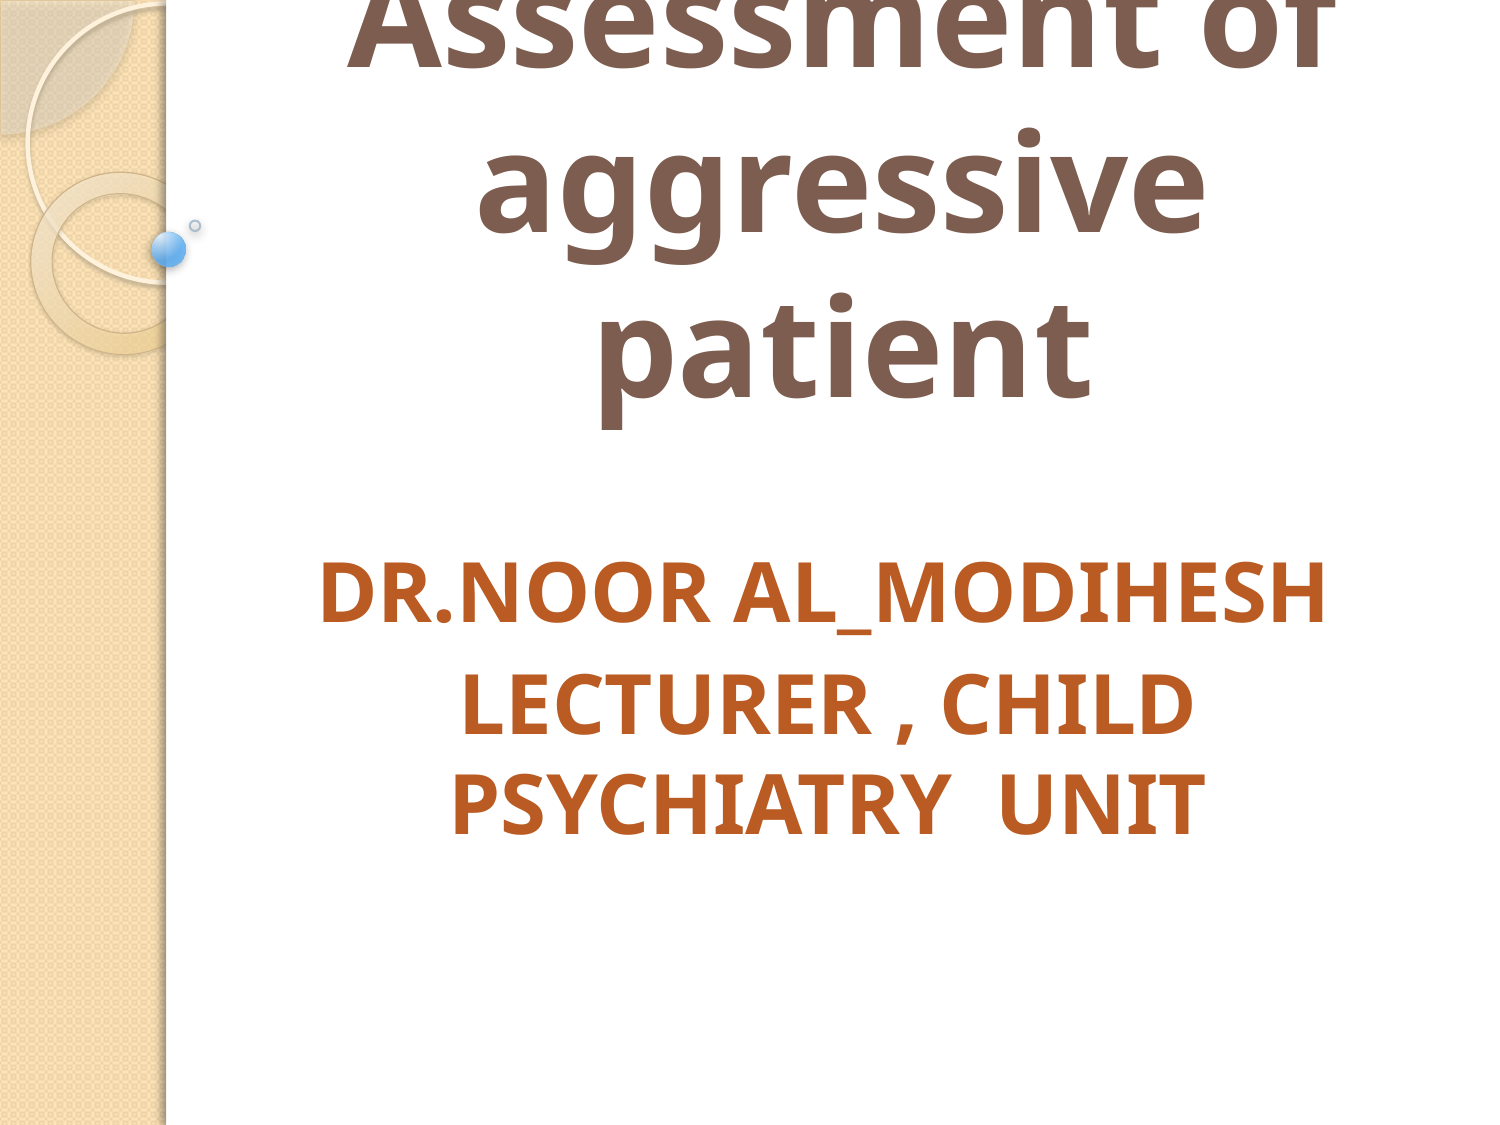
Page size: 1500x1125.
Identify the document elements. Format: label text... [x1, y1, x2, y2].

title Assessment of aggressive patient [234, 59, 1450, 433]
subtitle DR.NOOR AL_MODIHESH LECTURER , CHILD PSYCHIATRY UNIT [218, 538, 1434, 822]
